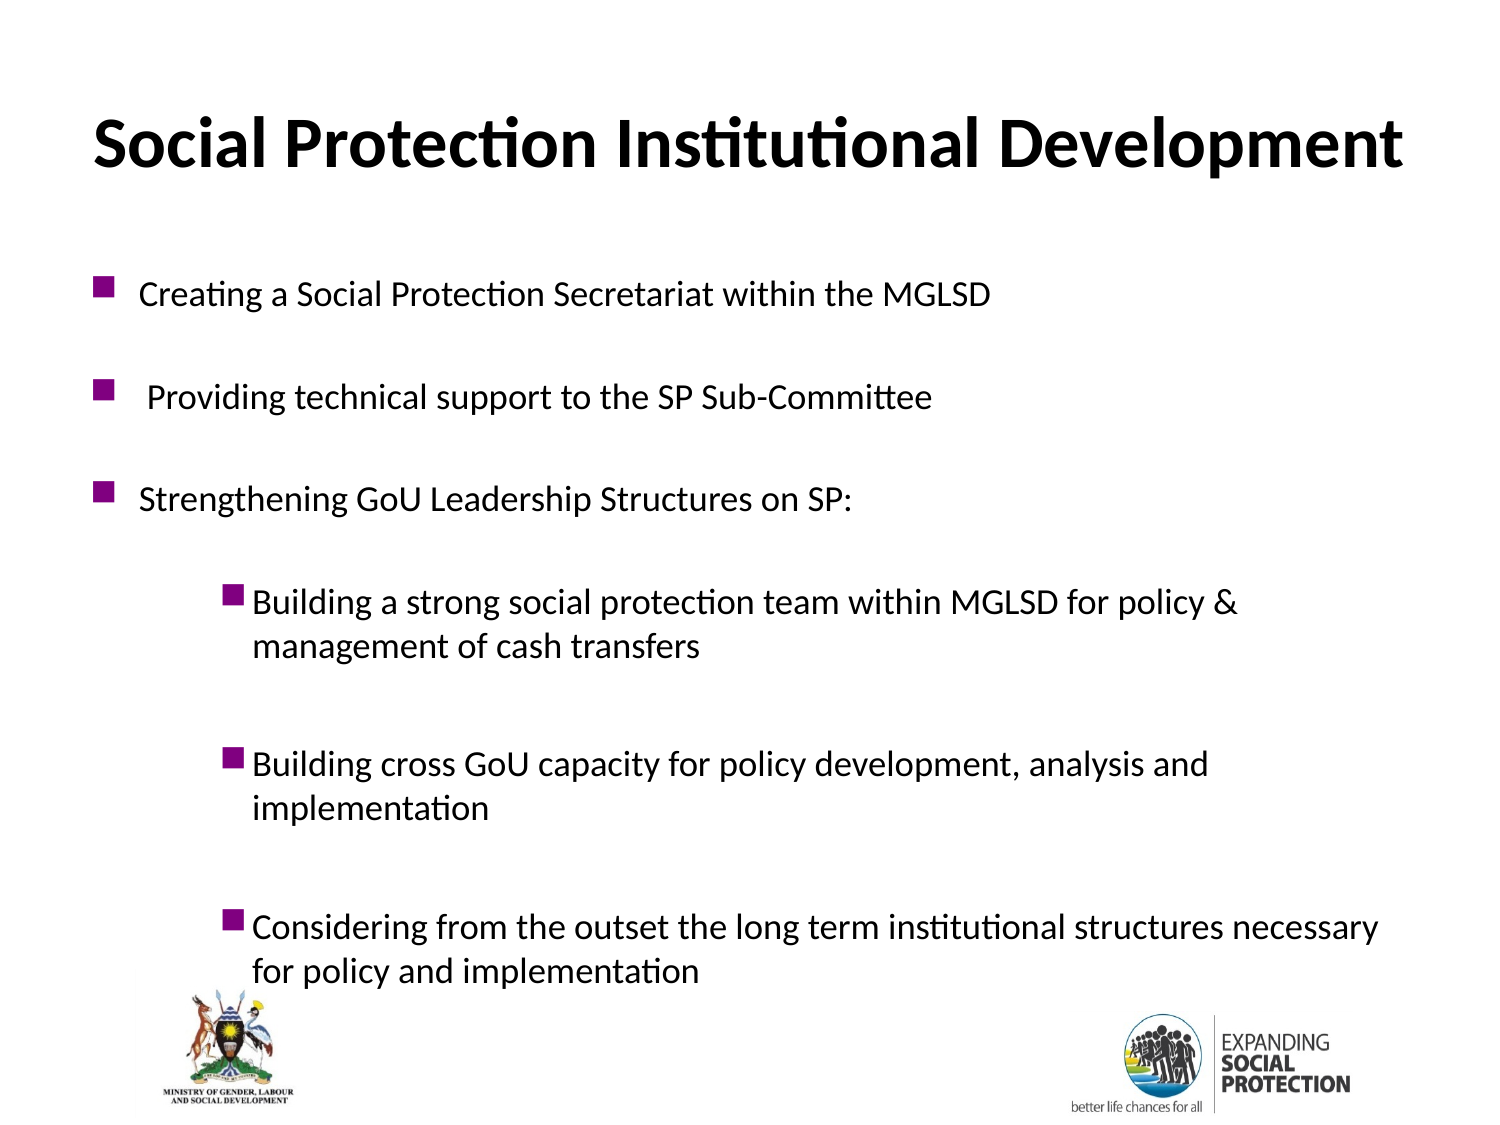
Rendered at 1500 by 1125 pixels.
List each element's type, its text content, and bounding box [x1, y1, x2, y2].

picture [135, 1005, 323, 1118]
picture [1068, 1011, 1353, 1116]
list Creating a Social Protection Secretariat within the MGLSD Providing technical support to the SP Sub-Committee Strengthening GoU Leadership Structures on SP: Building a strong social protection team within MGLSD for policy & management of cash transfers Building cross GoU capacity for policy development, analysis and implementation Considering from the outset the long term institutional structures necessary for policy and implementation [75, 262, 1425, 1005]
title Social Protection Institutional Development [75, 45, 1425, 233]
